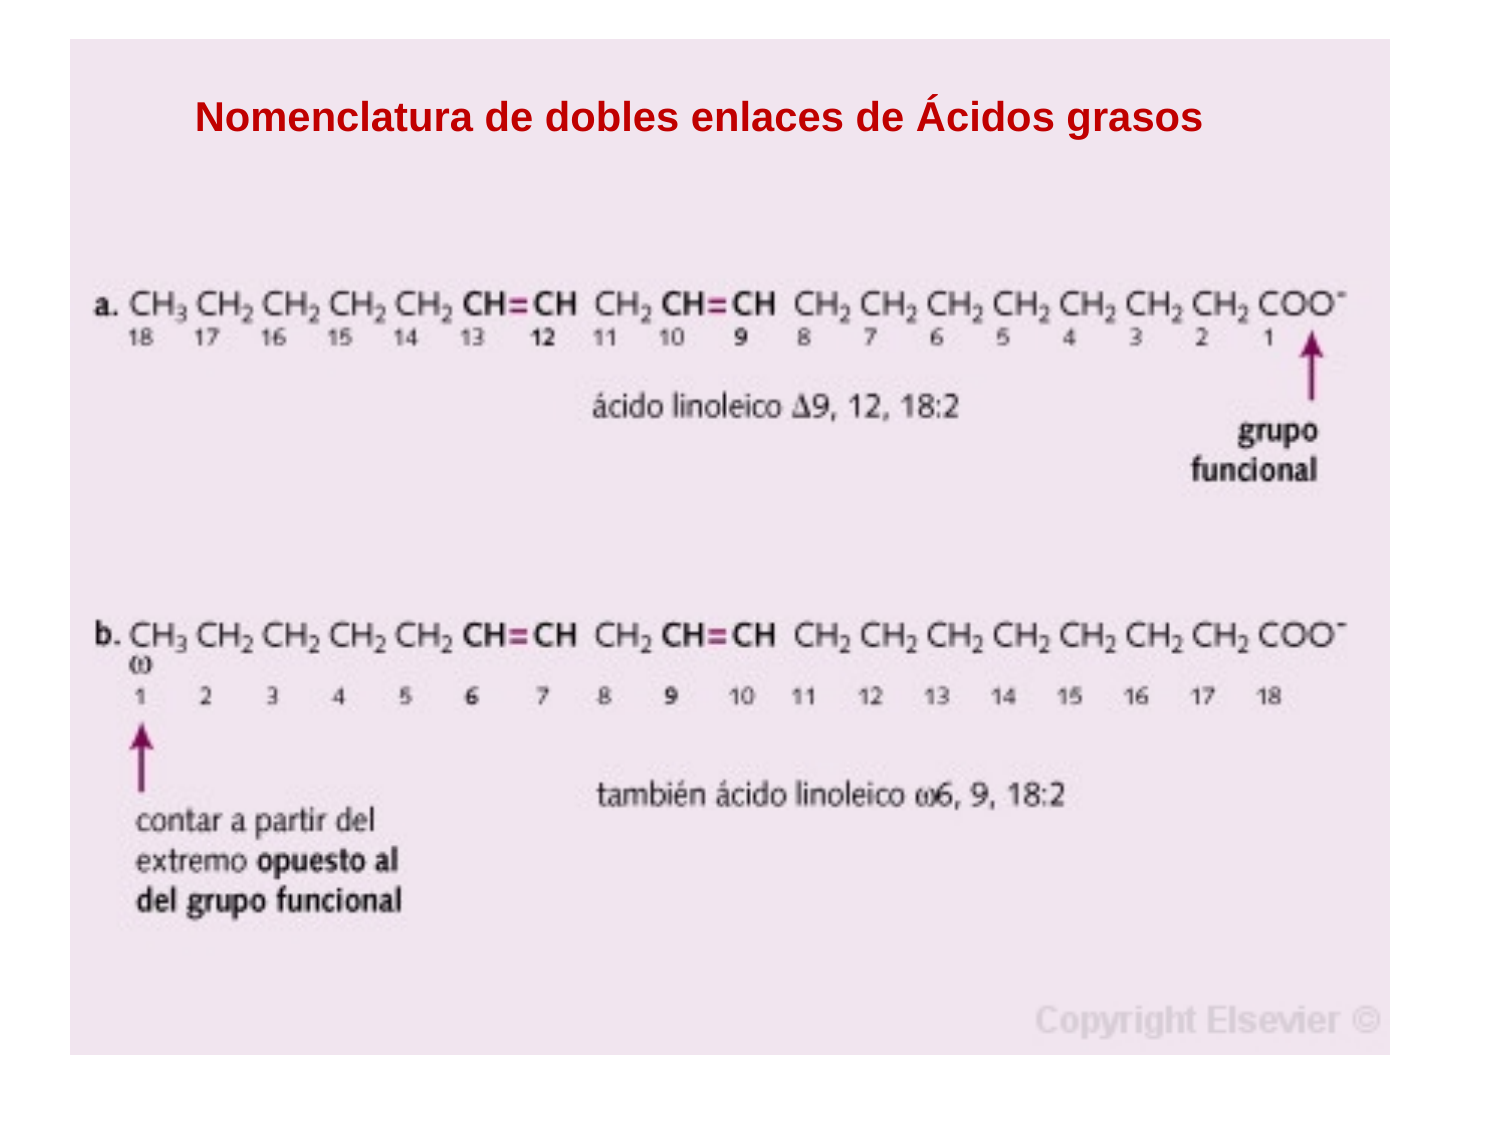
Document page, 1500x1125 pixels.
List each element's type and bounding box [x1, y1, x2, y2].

picture [70, 39, 1390, 1055]
